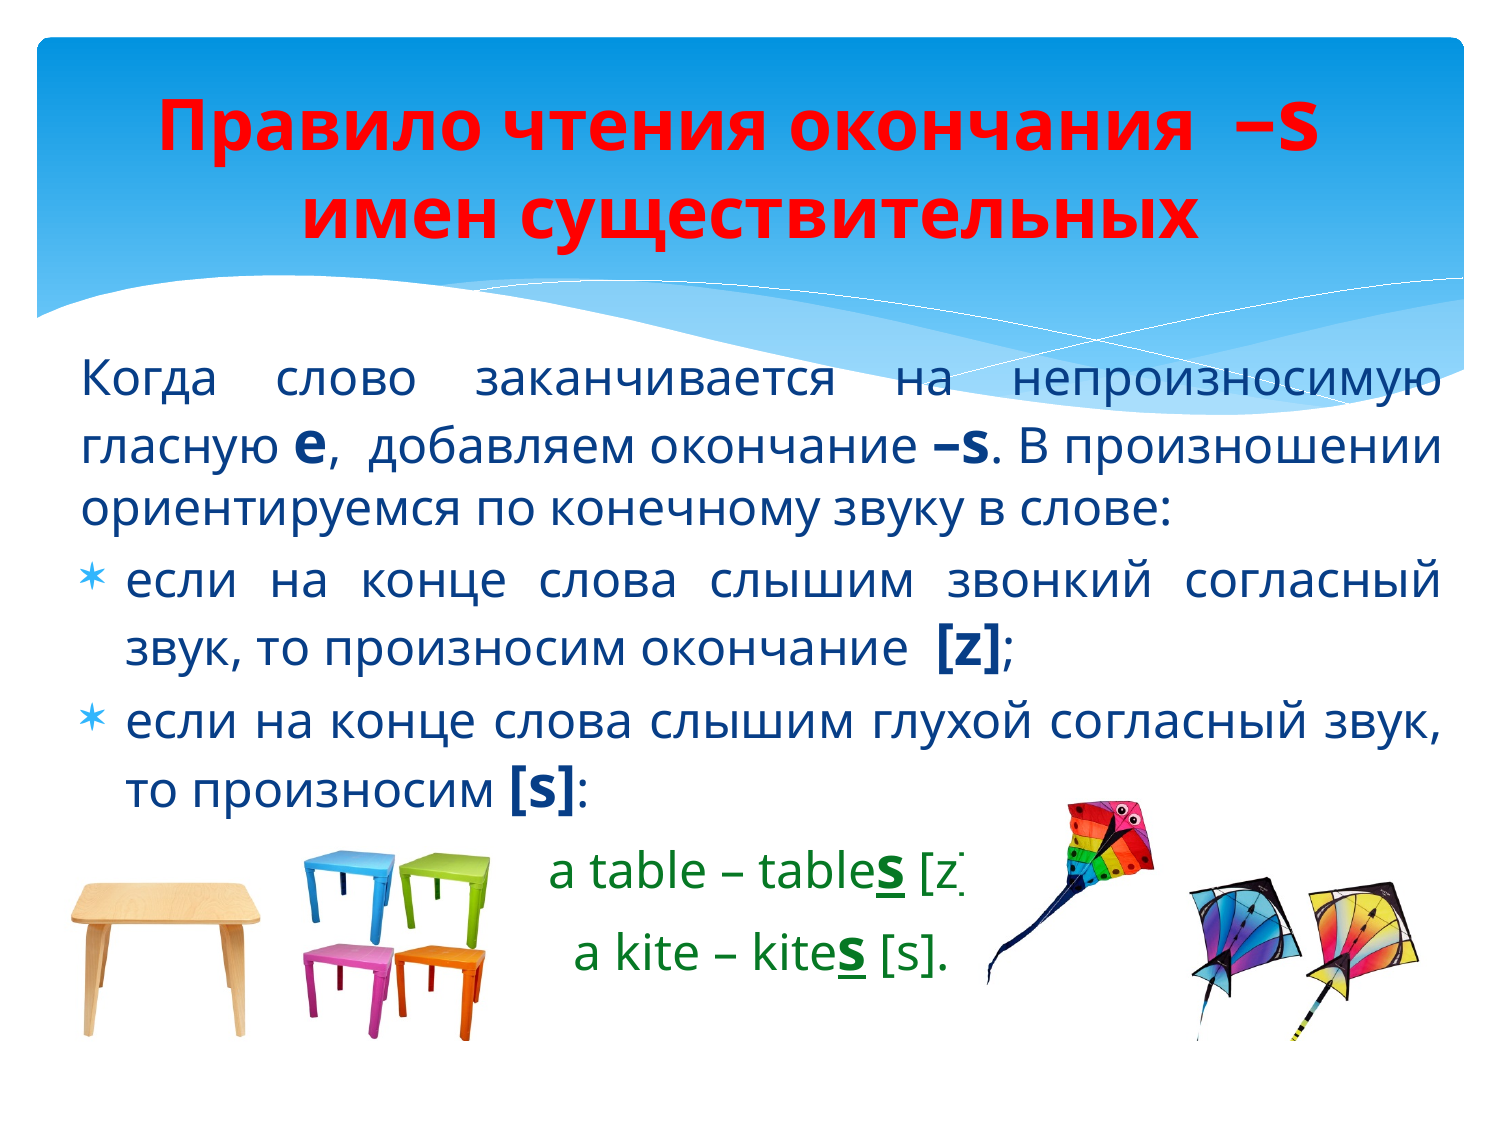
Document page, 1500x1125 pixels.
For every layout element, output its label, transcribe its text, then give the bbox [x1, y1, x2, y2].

picture [963, 798, 1440, 1042]
picture [52, 865, 278, 1042]
list Когда слово заканчивается на непроизносимую гласную e, добавляем окончание –s. В произношении ориентируемся по конечному звуку в слове: если на конце слова слышим звонкий согласный звук, то произносим окончание [z]; если на конце слова слышим глухой согласный звук, то произносим [s]: a table – tables [z] a kite – kites [s]. [64, 338, 1459, 1035]
title Правило чтения окончания –s имен существительных [75, 55, 1425, 261]
picture [300, 846, 496, 1042]
